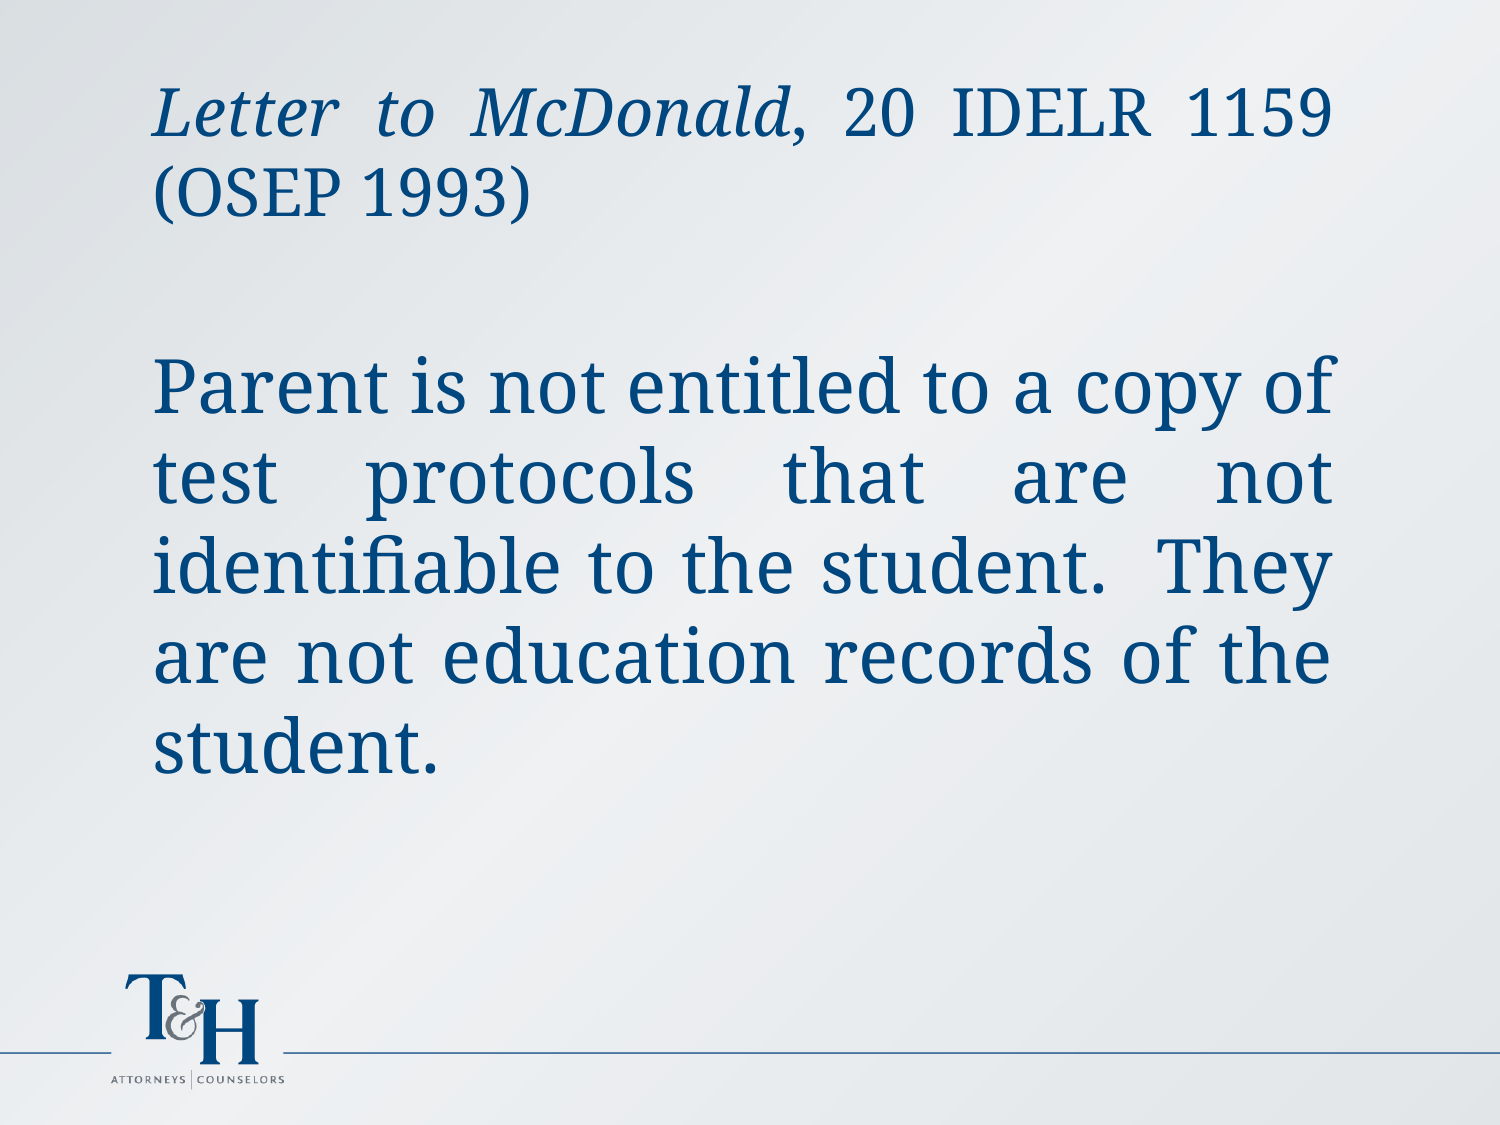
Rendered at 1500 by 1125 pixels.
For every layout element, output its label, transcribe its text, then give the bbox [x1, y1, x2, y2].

picture [0, 0, 1500, 1125]
list Letter to McDonald, 20 IDELR 1159 (OSEP 1993) Parent is not entitled to a copy of test protocols that are not identifiable to the student. They are not education records of the student. [137, 62, 1351, 751]
